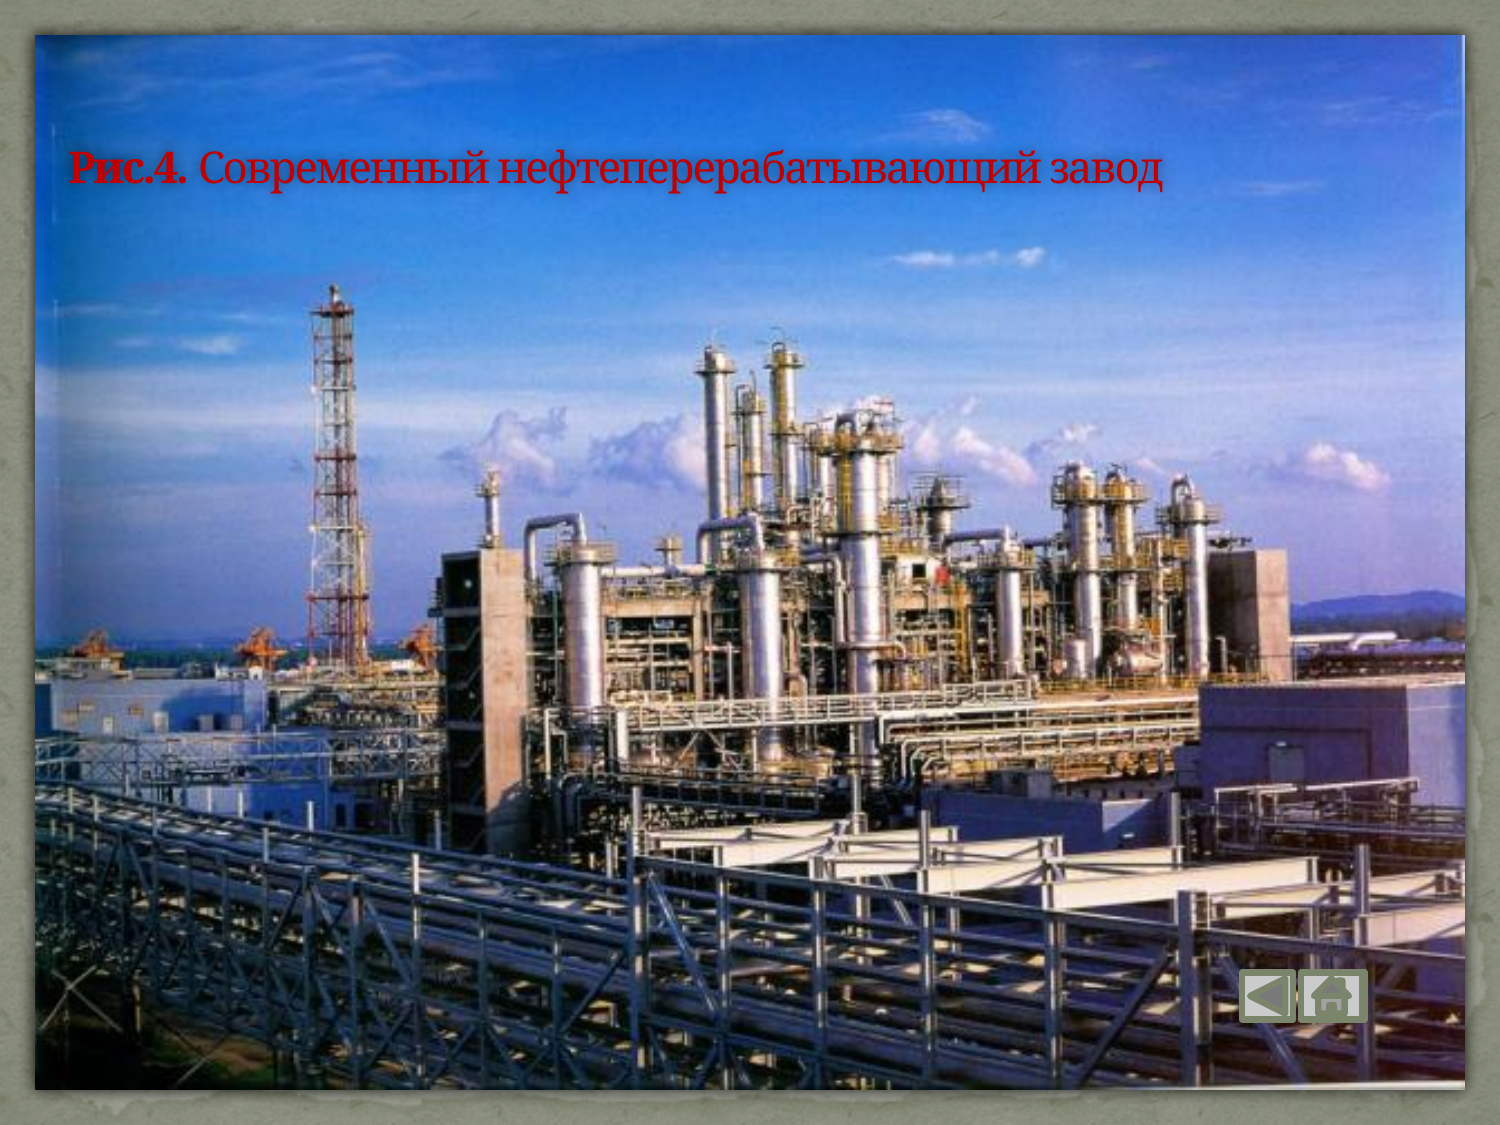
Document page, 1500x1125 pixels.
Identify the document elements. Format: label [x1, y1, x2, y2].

text_box [0, 37, 1463, 1088]
